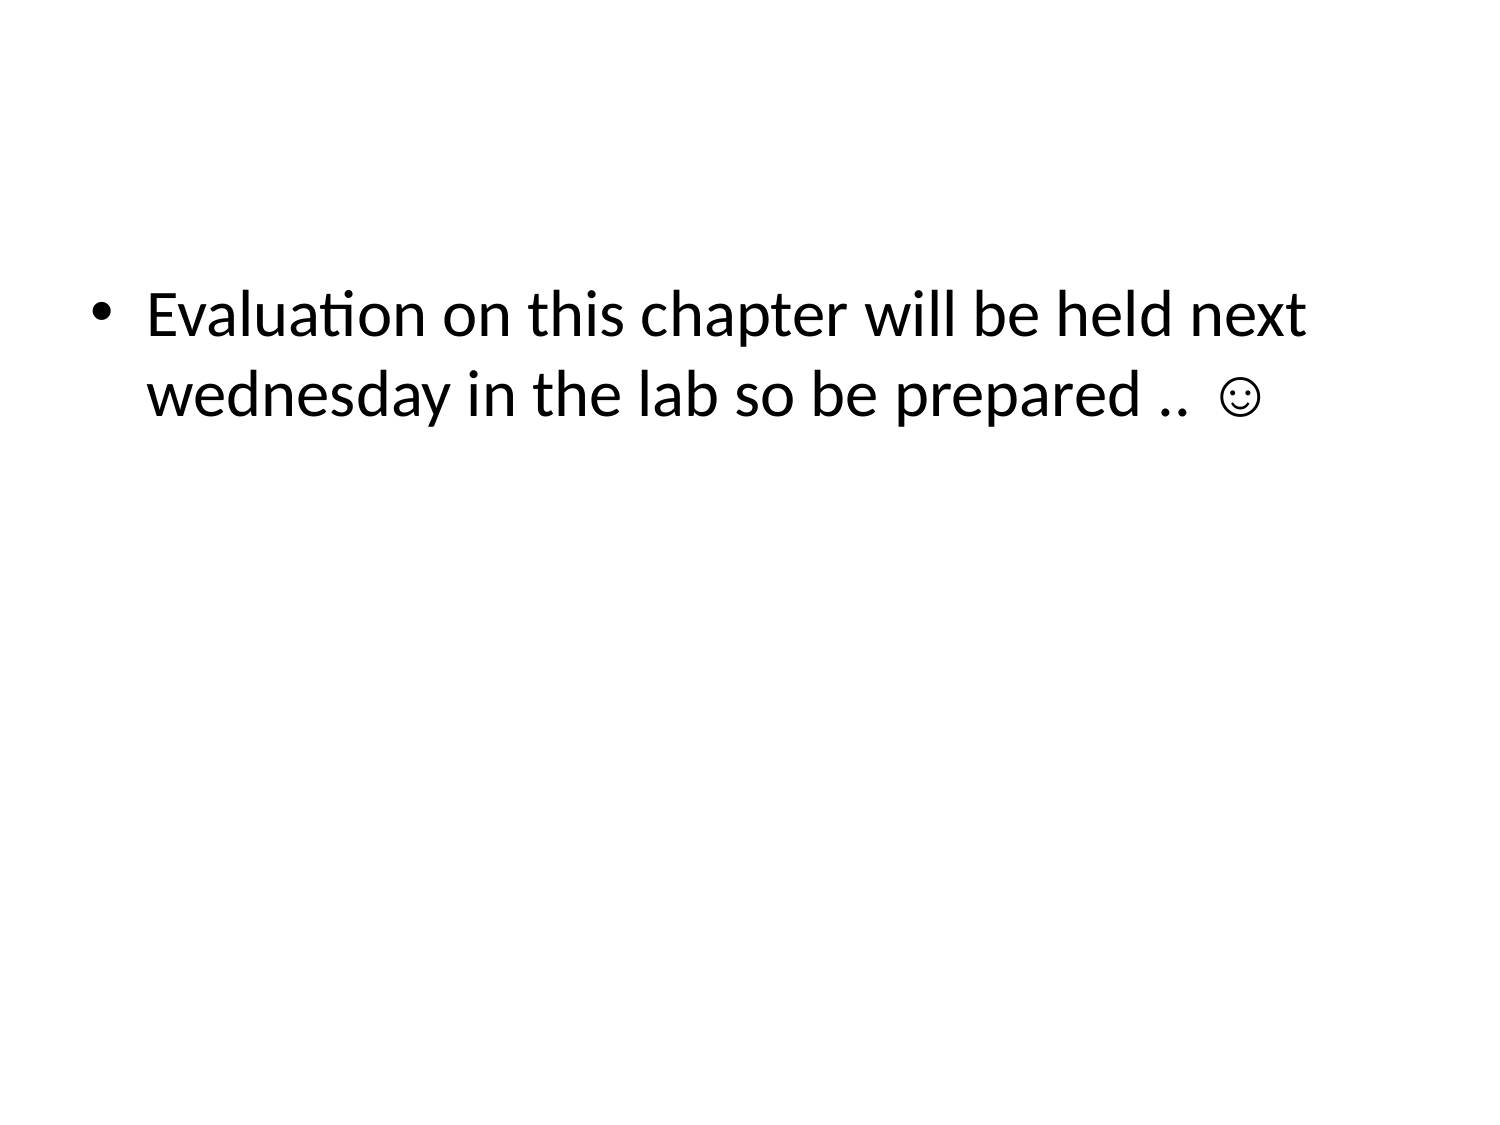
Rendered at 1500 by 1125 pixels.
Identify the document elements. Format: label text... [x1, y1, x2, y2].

list Evaluation on this chapter will be held next wednesday in the lab so be prepared .. ☺ [75, 262, 1425, 1005]
